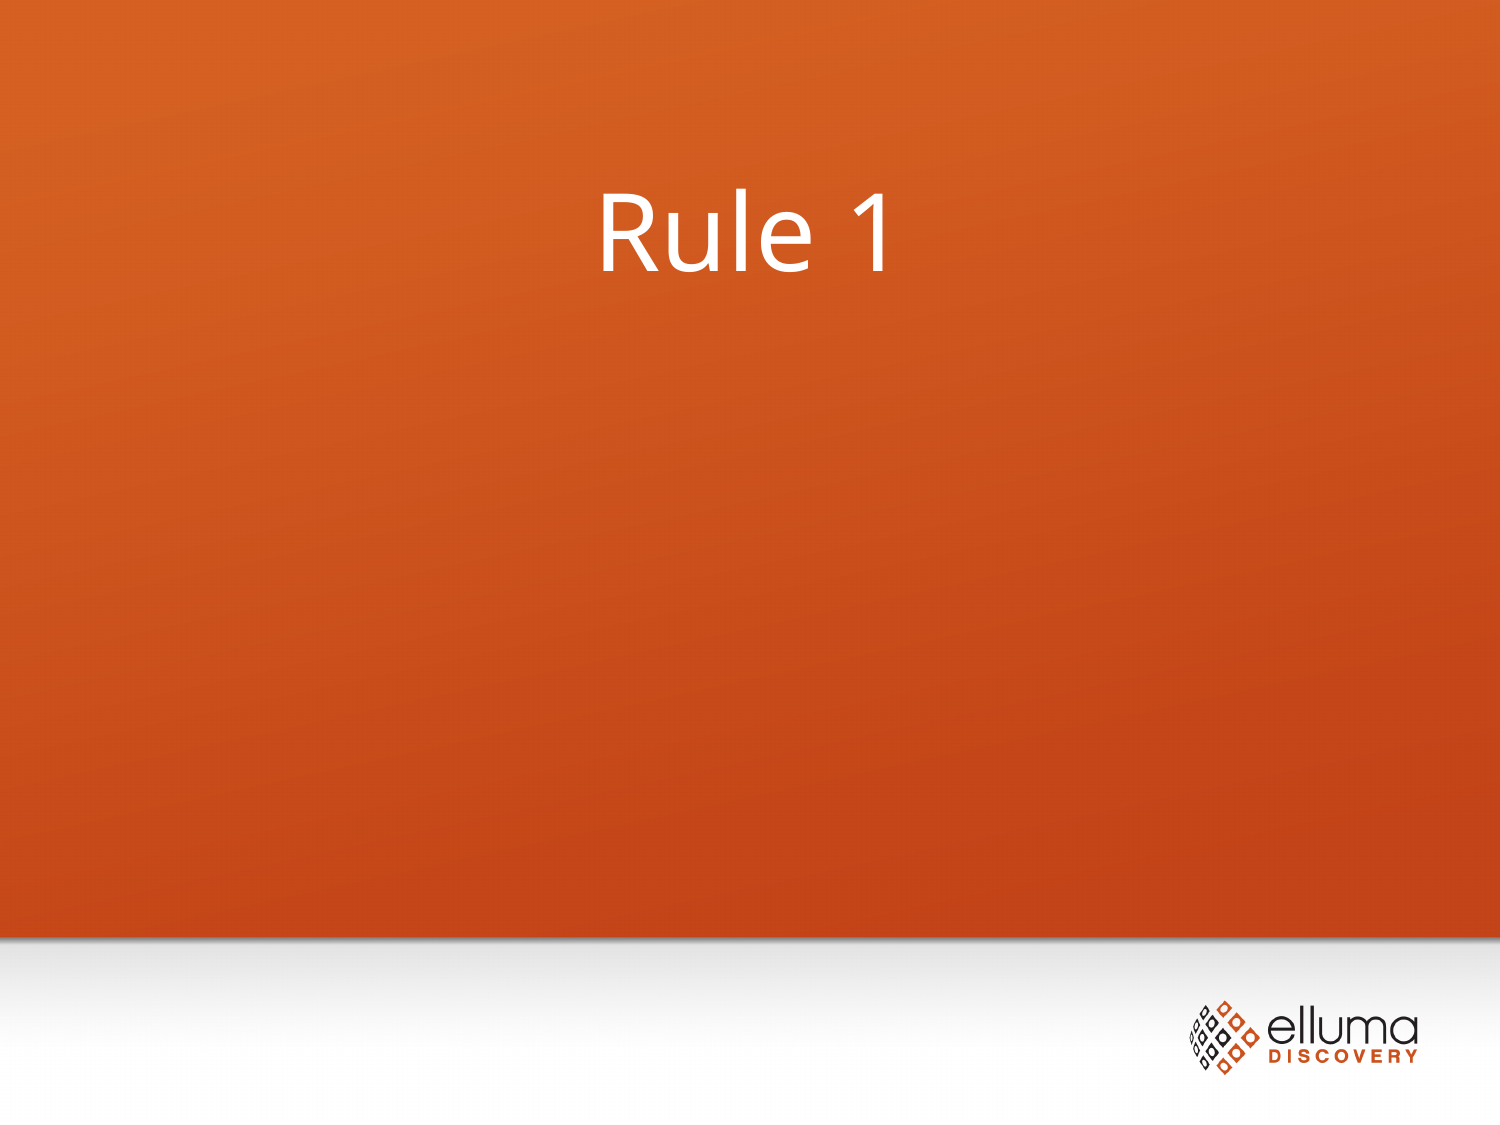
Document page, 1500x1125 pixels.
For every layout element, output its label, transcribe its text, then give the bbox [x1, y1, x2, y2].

picture [0, 0, 1500, 1125]
title Rule 1 [75, 198, 1425, 584]
